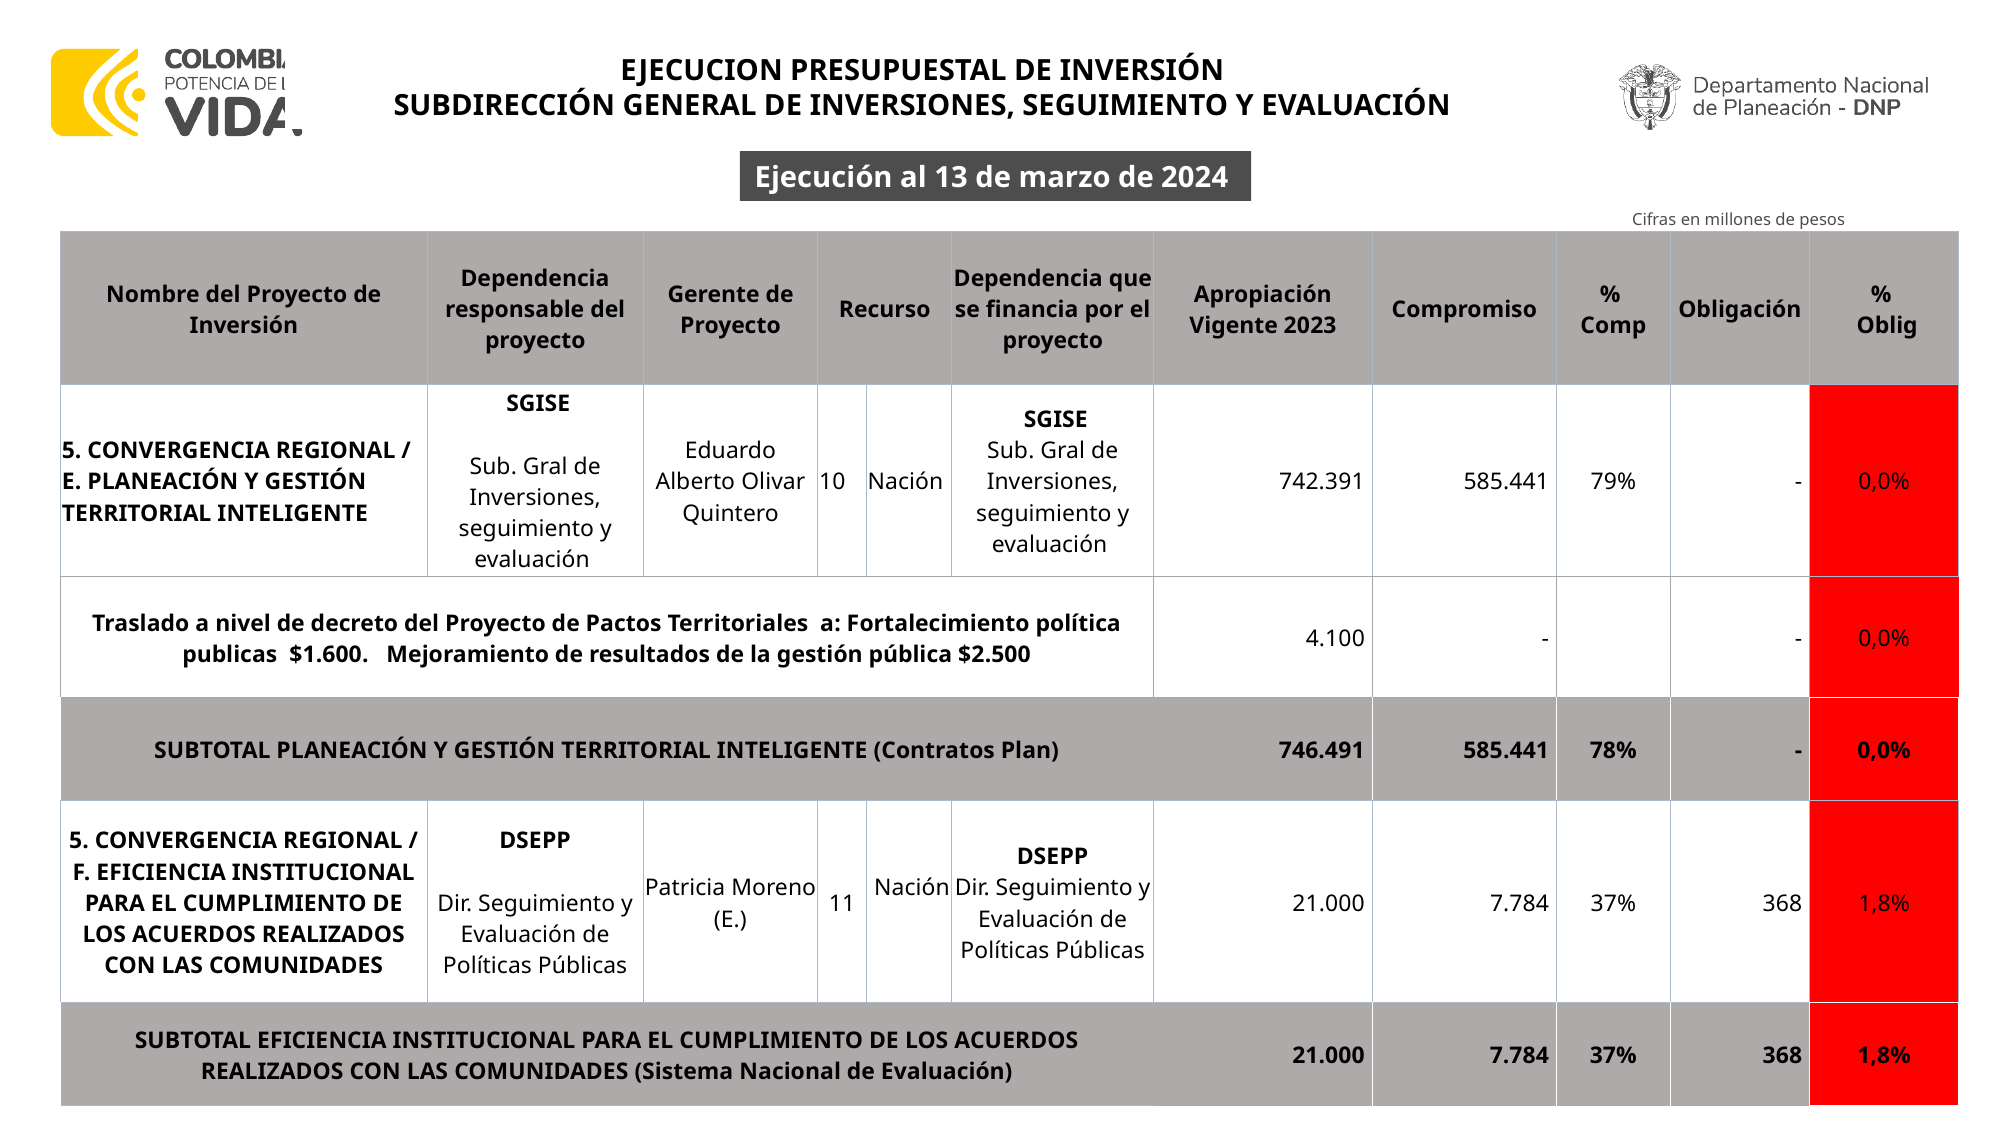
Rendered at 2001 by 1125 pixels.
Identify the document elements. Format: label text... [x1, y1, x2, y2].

table_cell 5. CONVERGENCIA REGIONAL / F. EFICIENCIA INSTITUCIONAL PARA EL CUMPLIMIENTO DE LOS ACUERDOS REALIZADOS CON LAS COMUNIDADES [61, 801, 427, 1002]
table_cell - [1373, 577, 1556, 697]
table_cell 746.491 [1154, 698, 1372, 800]
table_cell SGISE Sub. Gral de Inversiones, seguimiento y evaluación [428, 385, 643, 576]
table_cell DSEPP Dir. Seguimiento y Evaluación de Políticas Públicas [952, 801, 1153, 1002]
table_header % Oblig [1810, 232, 1958, 384]
table_header % Comp [1557, 232, 1670, 384]
table_header Gerente de Proyecto [644, 232, 817, 384]
table_cell DSEPP Dir. Seguimiento y Evaluación de Políticas Públicas [428, 801, 643, 1002]
text_box EJECUCION PRESUPUESTAL DE INVERSIÓN SUBDIRECCIÓN GENERAL DE INVERSIONES, SEGUIMIENTO Y EVALUACIÓN [285, 44, 1560, 129]
table_cell Patricia Moreno (E.) [644, 801, 817, 1002]
text_box Ejecución al 13 de marzo de 2024 [739, 151, 1252, 201]
table_cell 11 [818, 801, 866, 1002]
table_cell 368 [1671, 801, 1809, 1002]
table_cell - [1671, 385, 1809, 576]
table_cell Nación [867, 385, 951, 576]
table_cell 1,8% [1810, 1003, 1958, 1105]
table_cell SUBTOTAL PLANEACIÓN Y GESTIÓN TERRITORIAL INTELIGENTE (Contratos Plan) [61, 698, 1154, 800]
table_cell 10 [818, 385, 866, 576]
text_box Cifras en millones de pesos [1532, 201, 1861, 231]
table_header Dependencia responsable del proyecto [428, 232, 643, 384]
table_cell 21.000 [1154, 1003, 1372, 1106]
table_cell 4.100 [1154, 577, 1372, 697]
table_cell 37% [1557, 1003, 1670, 1106]
table_cell 0,0% [1810, 385, 1958, 576]
table_cell [1557, 577, 1670, 697]
picture [11, 9, 342, 176]
table_header Compromiso [1373, 232, 1556, 384]
table_cell 79% [1557, 385, 1670, 576]
table_header Obligación [1671, 232, 1809, 384]
table_cell Nación [867, 801, 951, 1002]
table_header Apropiación Vigente 2023 [1154, 232, 1372, 384]
table_cell Eduardo Alberto Olivar Quintero [644, 385, 817, 576]
table_cell 585.441 [1373, 385, 1556, 576]
table_cell - [1671, 577, 1809, 697]
table_cell 0,0% [1810, 577, 1959, 697]
table_header Dependencia que se financia por el proyecto [952, 232, 1153, 384]
table_cell 585.441 [1373, 698, 1556, 800]
table_cell Traslado a nivel de decreto del Proyecto de Pactos Territoriales a: Fortalecimiento política publicas $1.600. Mejoramiento de resultados de la gestión pública $2.500 [61, 577, 1153, 697]
table_cell 368 [1671, 1003, 1809, 1106]
table_cell SUBTOTAL EFICIENCIA INSTITUCIONAL PARA EL CUMPLIMIENTO DE LOS ACUERDOS REALIZADOS CON LAS COMUNIDADES (Sistema Nacional de Evaluación) [61, 1003, 1154, 1105]
table_cell 742.391 [1154, 385, 1372, 576]
table_cell 7.784 [1373, 801, 1556, 1002]
table_cell - [1671, 698, 1809, 800]
picture [1557, 0, 1989, 195]
table_cell SGISE Sub. Gral de Inversiones, seguimiento y evaluación [952, 385, 1153, 576]
table_header Nombre del Proyecto de Inversión [61, 232, 427, 384]
table_cell 37% [1557, 801, 1670, 1002]
table_cell 21.000 [1154, 801, 1372, 1002]
table_cell 1,8% [1810, 801, 1958, 1002]
table_cell 5. CONVERGENCIA REGIONAL / E. PLANEACIÓN Y GESTIÓN TERRITORIAL INTELIGENTE [61, 385, 427, 576]
table_cell 78% [1557, 698, 1670, 800]
table_cell 7.784 [1373, 1003, 1556, 1106]
table_cell 0,0% [1810, 698, 1958, 800]
table_header Recurso [818, 232, 951, 384]
